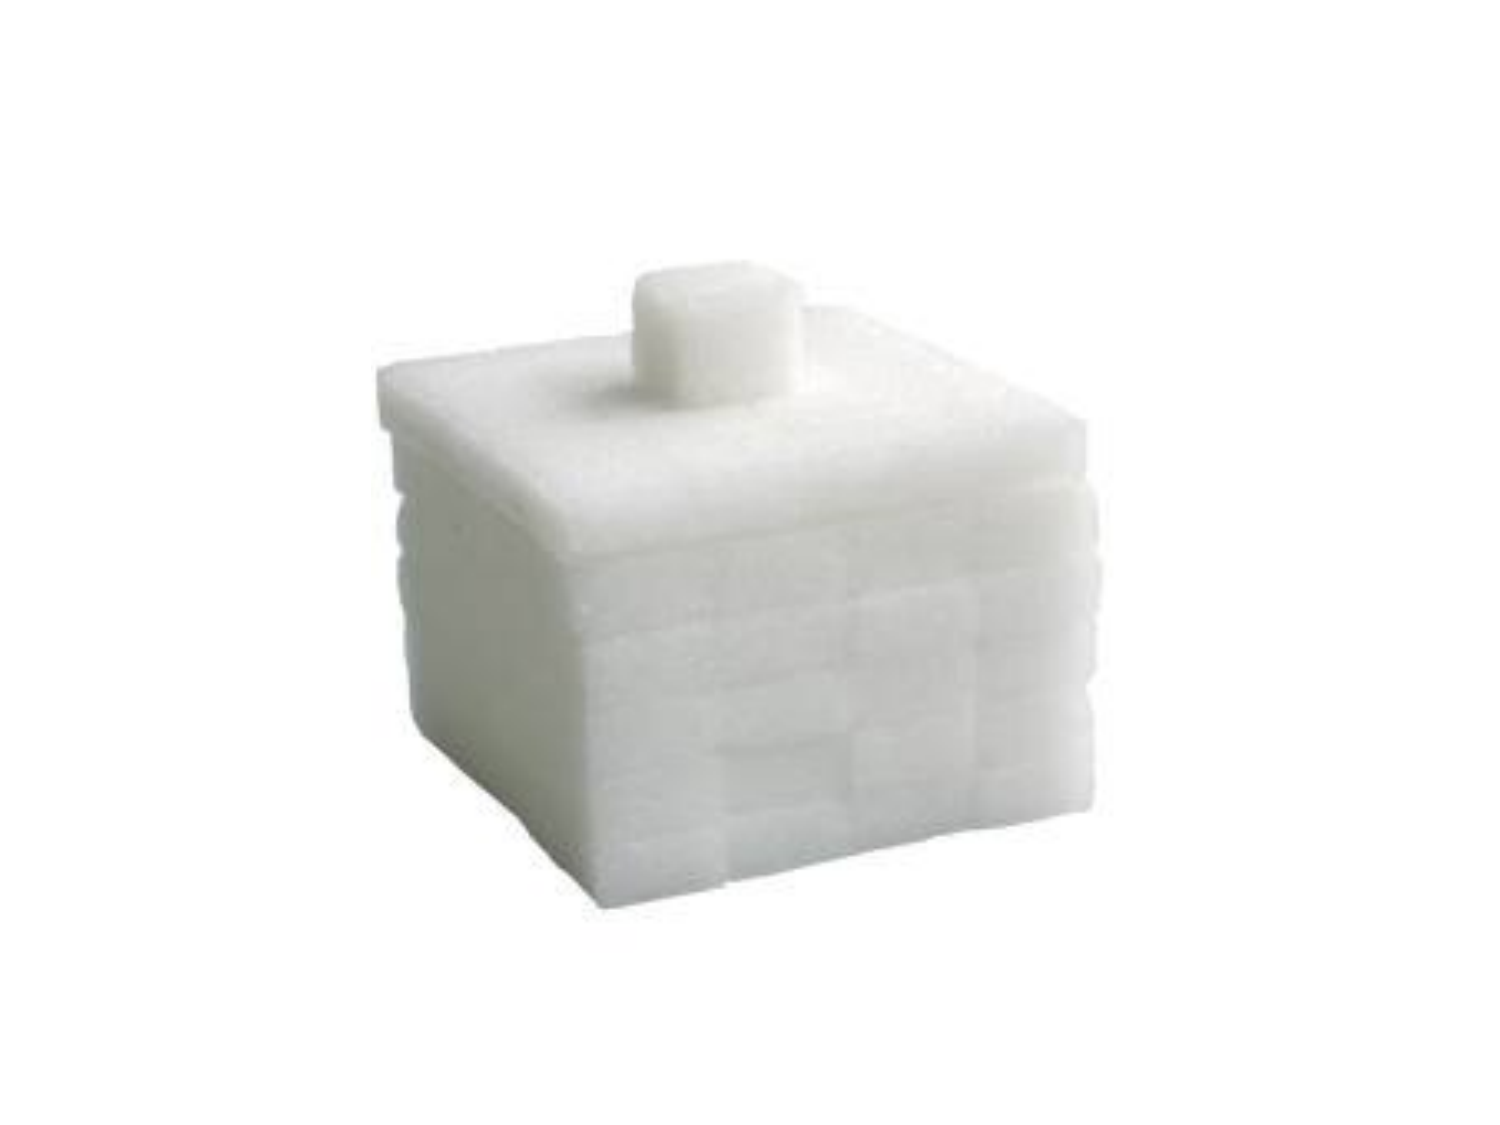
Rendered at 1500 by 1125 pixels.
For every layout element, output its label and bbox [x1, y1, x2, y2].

picture [371, 207, 1117, 953]
